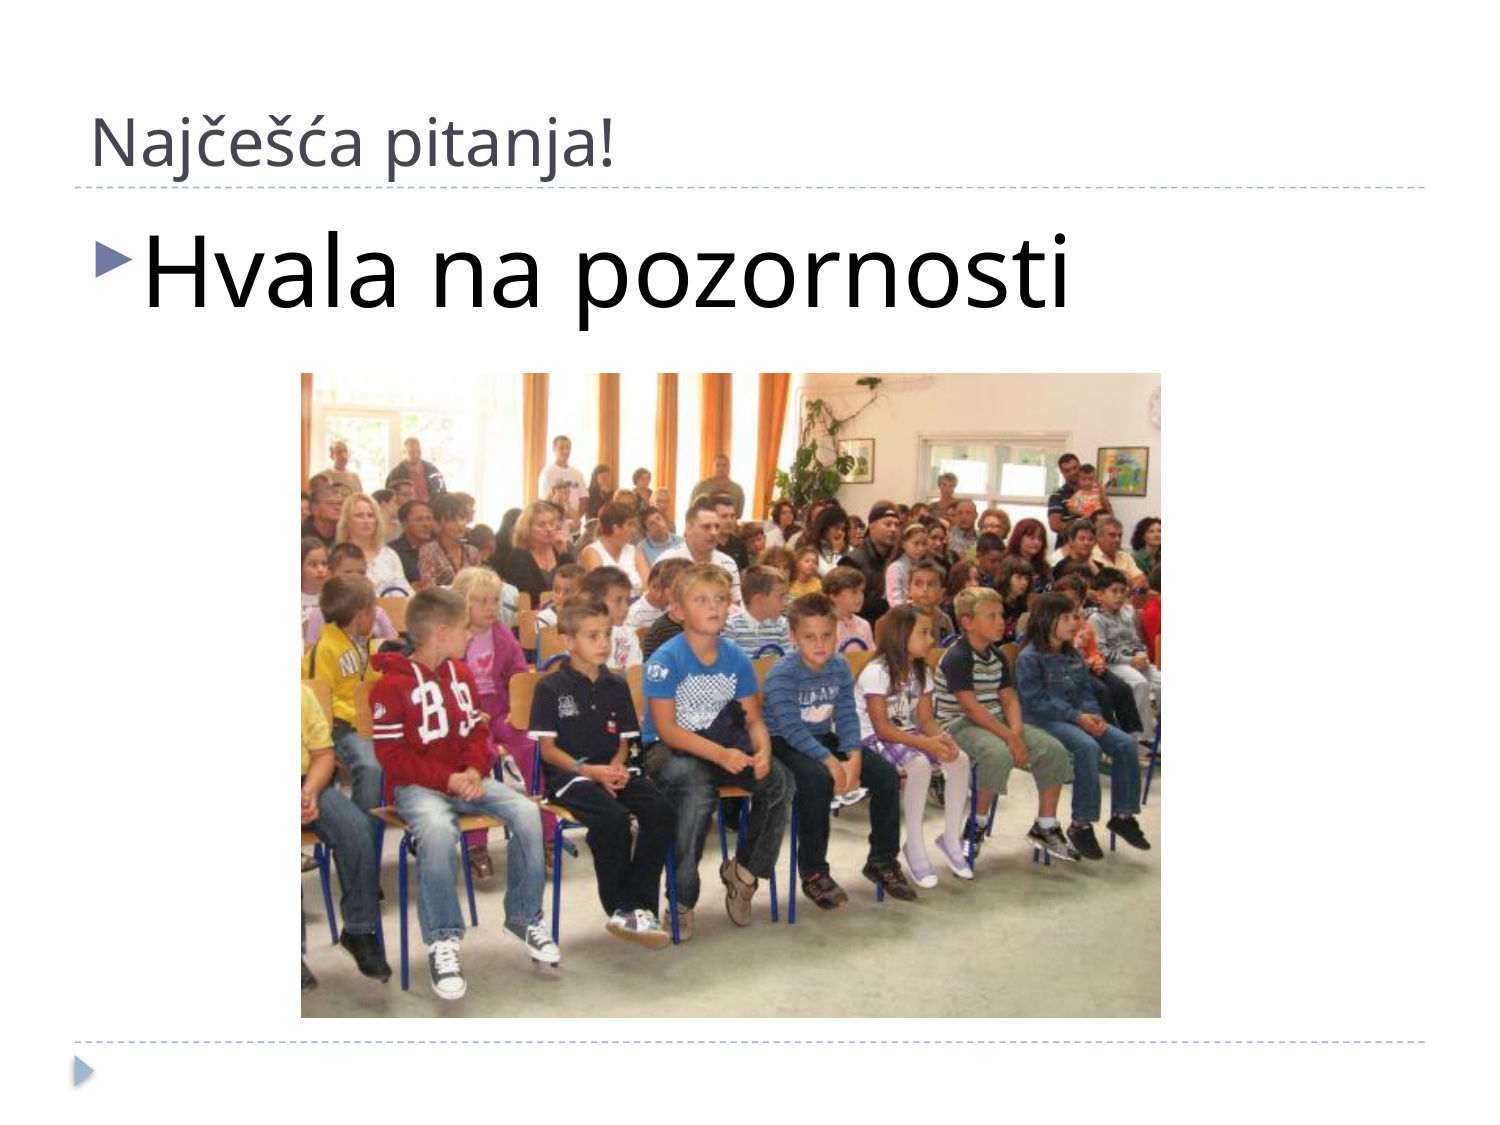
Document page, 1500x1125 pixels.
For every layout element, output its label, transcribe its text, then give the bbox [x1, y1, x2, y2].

picture [300, 373, 1161, 1018]
title Najčešća pitanja! [75, 24, 1425, 188]
list Hvala na pozornosti [75, 200, 1425, 1010]
